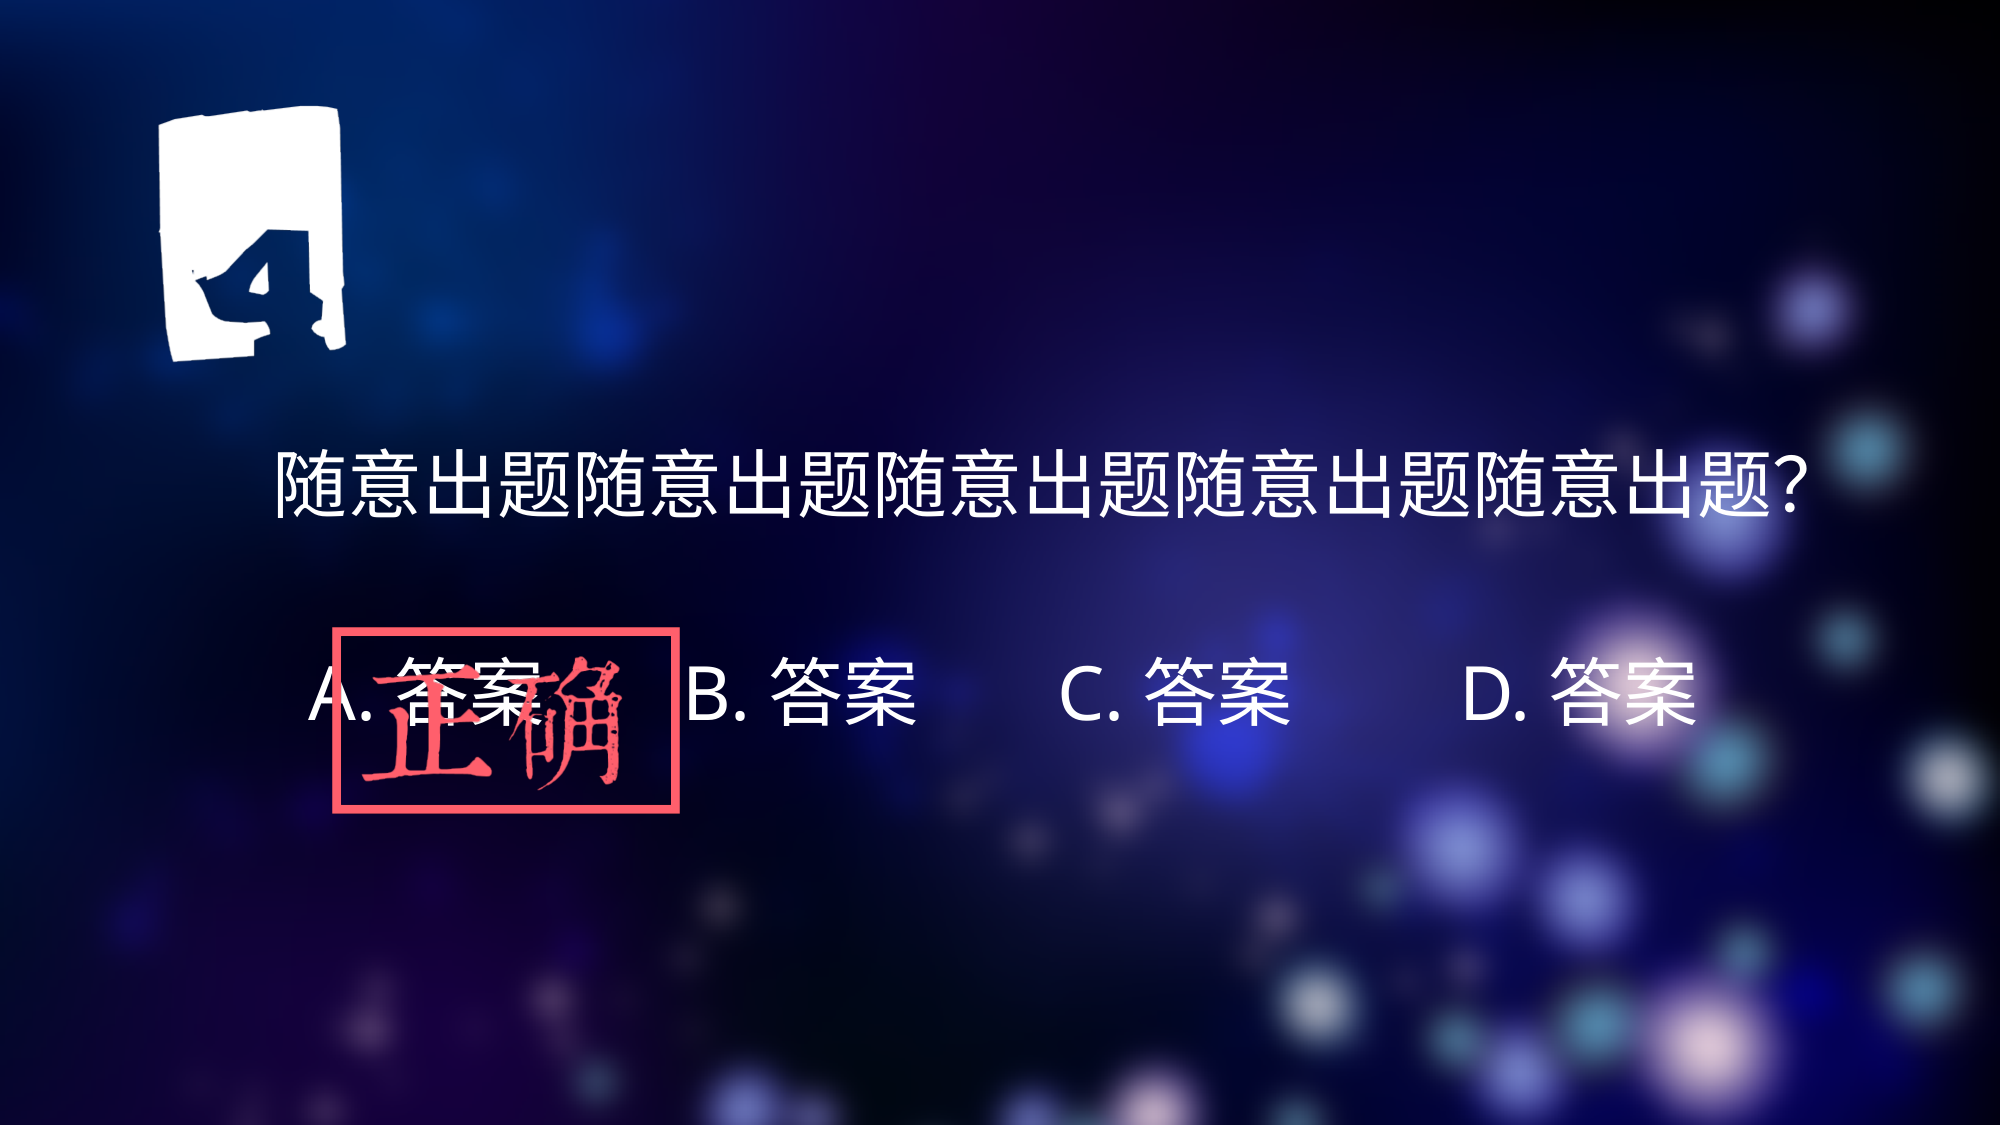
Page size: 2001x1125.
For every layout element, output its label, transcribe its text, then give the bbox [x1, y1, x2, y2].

picture [0, 0, 2000, 1125]
text_box 随意出题随意出题随意出题随意出题随意出题？ [490, 429, 1933, 535]
text_box B.答案 [733, 637, 1015, 743]
text_box C.答案 [1042, 637, 1389, 743]
text_box D.答案 [1444, 637, 1791, 743]
